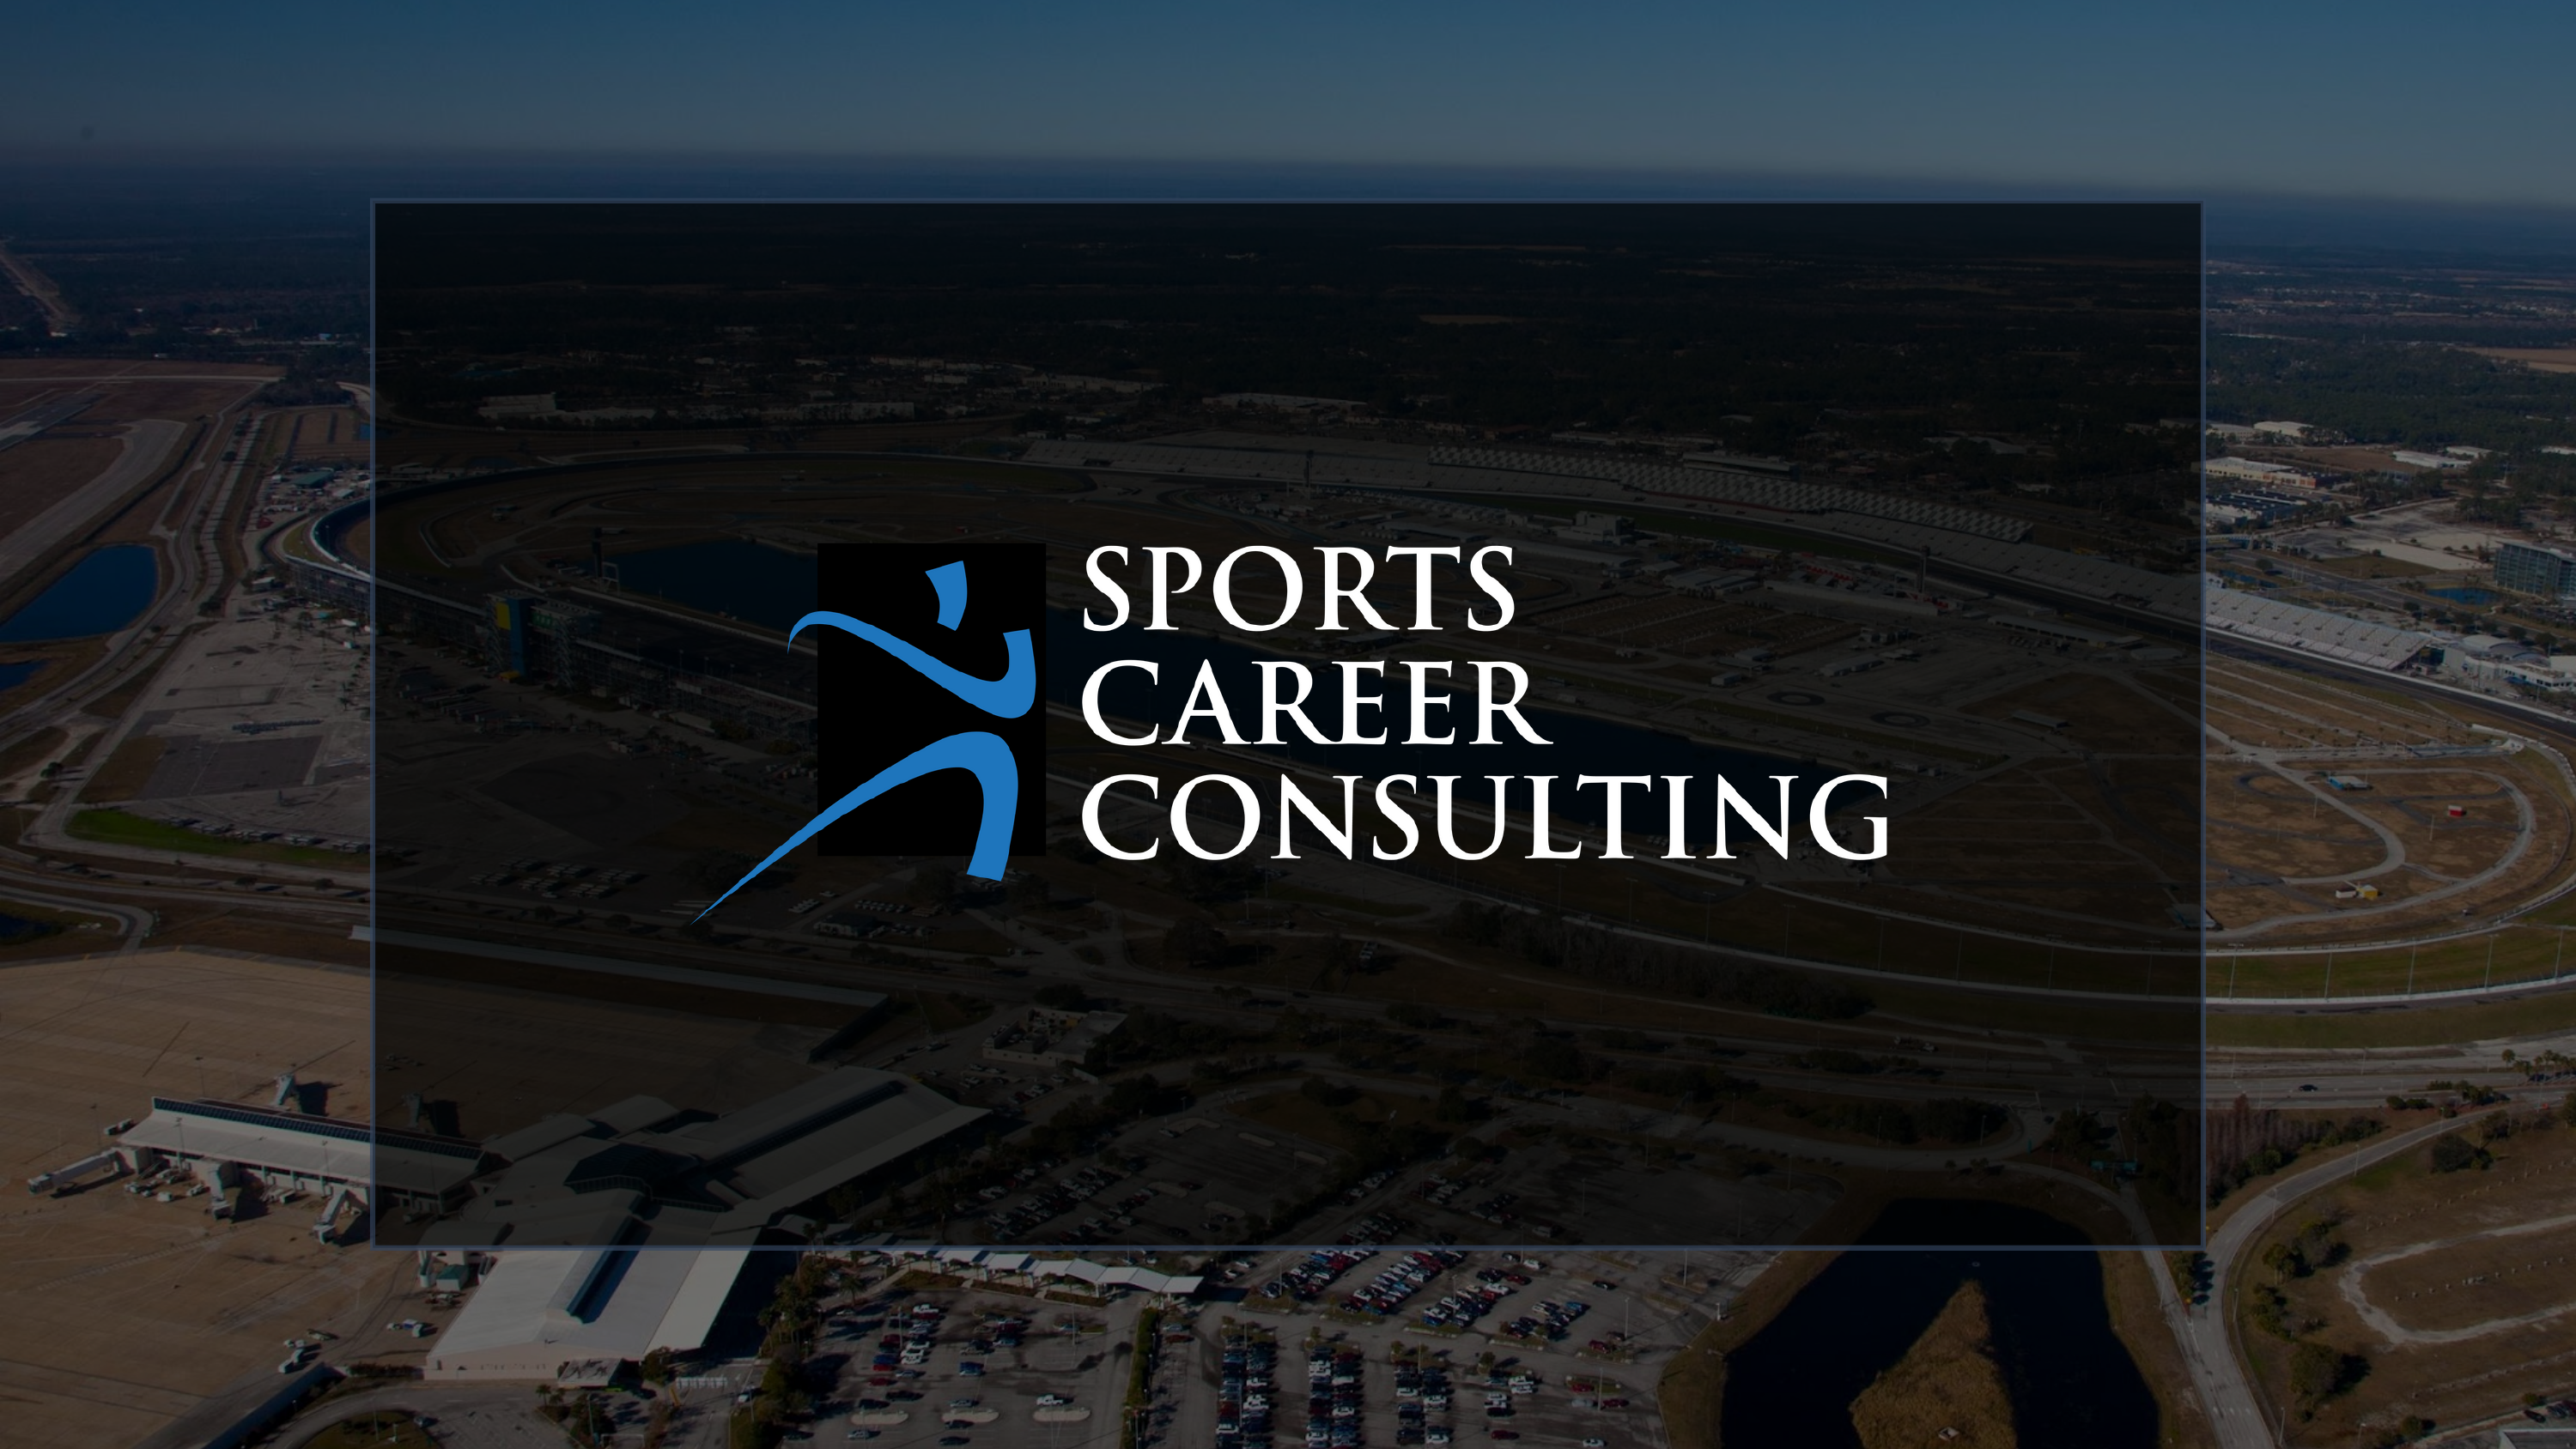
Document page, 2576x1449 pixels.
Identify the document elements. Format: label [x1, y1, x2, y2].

text_box [0, 0, 2576, 1449]
text_box [372, 190, 2204, 1248]
